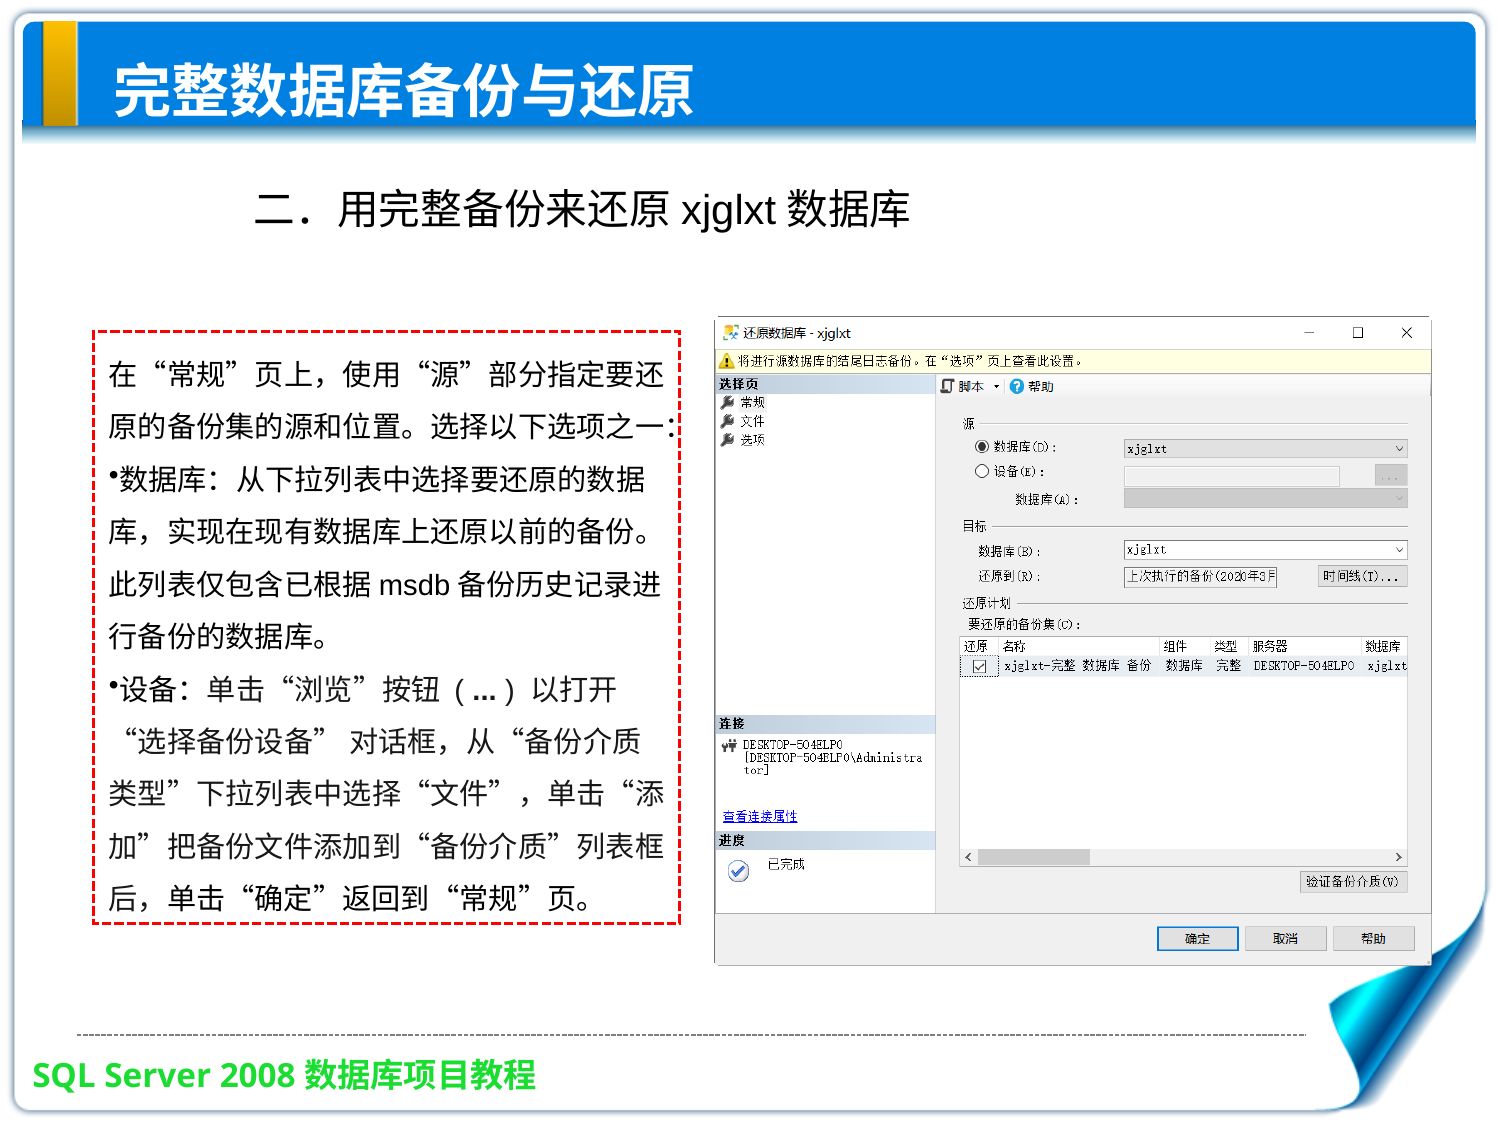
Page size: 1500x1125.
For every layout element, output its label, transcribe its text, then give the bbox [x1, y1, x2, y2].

text_box 二．用完整备份来还原xjglxt数据库 [238, 175, 927, 241]
picture [0, 0, 1500, 1125]
text_box 完整数据库备份与还原 [98, 46, 711, 132]
text_box 在“常规”页上，使用“源”部分指定要还原的备份集的源和位置。选择以下选项之一： 数据库：从下拉列表中选择要还原的数据库，实现在现有数据库上还原以前的备份。此列表仅包含已根据msdb备份历史记录进行备份的数据库。 设备：单击“浏览”按钮 ( ... ) 以打开“选择备份设备” 对话框，从“备份介质类型”下拉列表中选择“文件”，单击“添加”把备份文件添加到“备份介质”列表框后，单击“确定”返回到“常规”页。 [93, 331, 680, 924]
